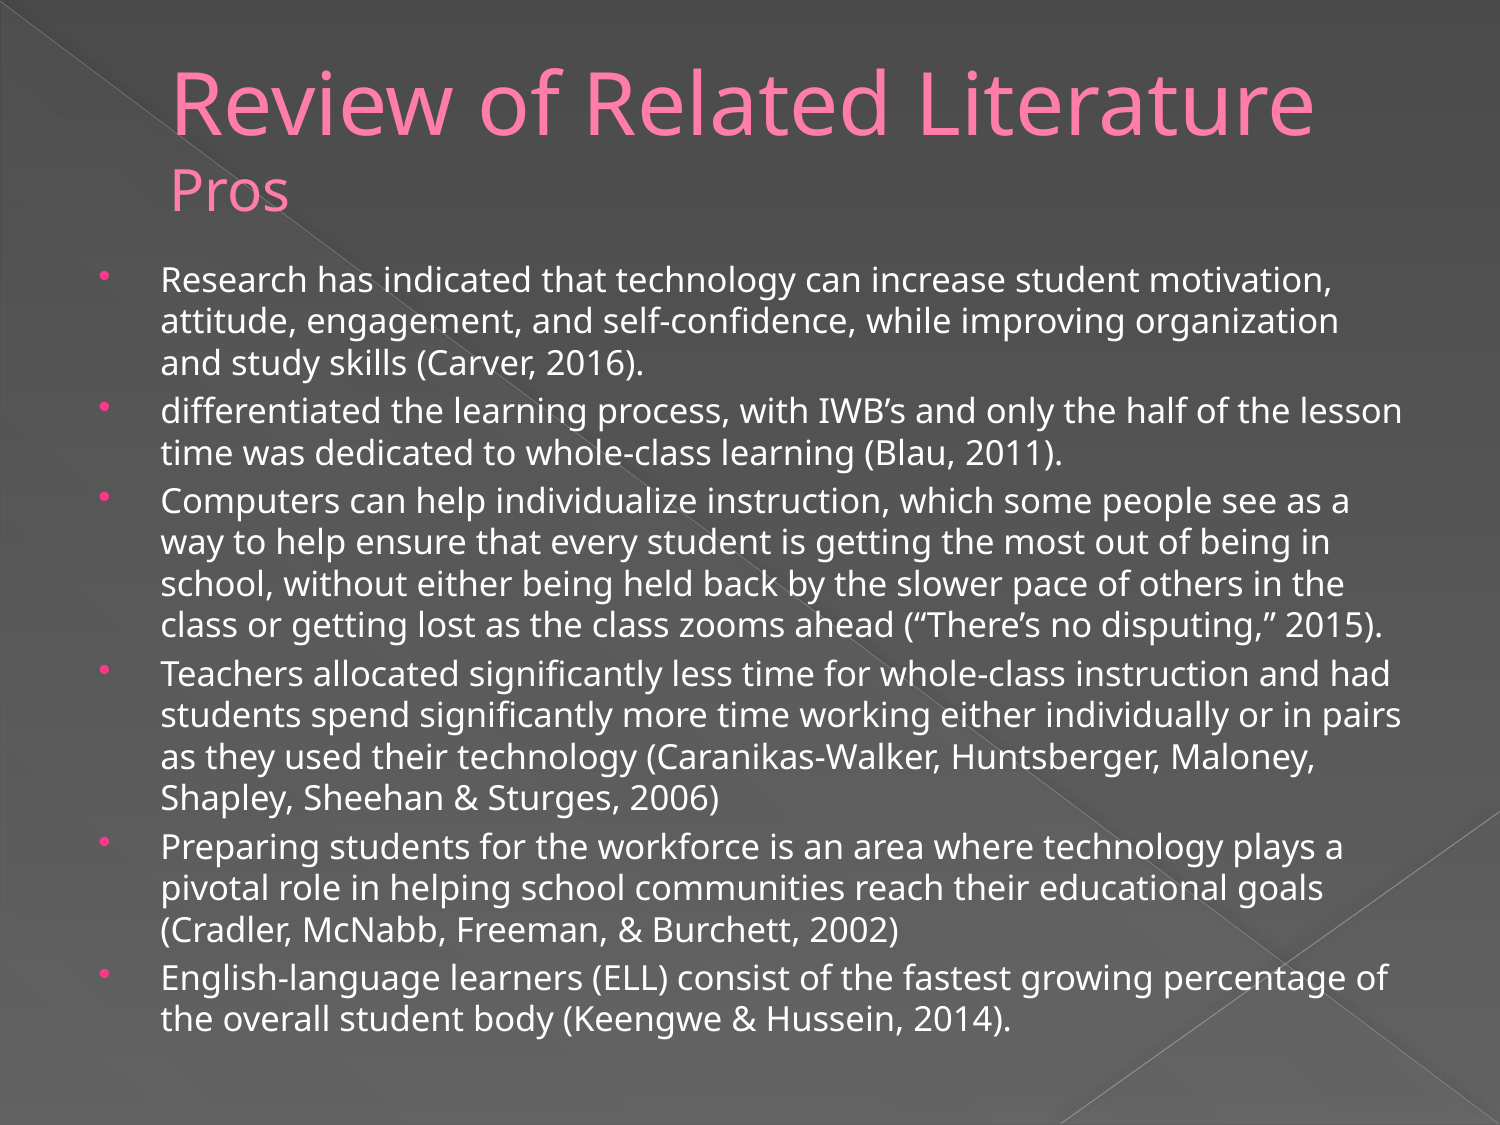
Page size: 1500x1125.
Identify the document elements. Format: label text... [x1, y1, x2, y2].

list Research has indicated that technology can increase student motivation, attitude, engagement, and self-confidence, while improving organization and study skills (Carver, 2016). differentiated the learning process, with IWB’s and only the half of the lesson time was dedicated to whole-class learning (Blau, 2011). Computers can help individualize instruction, which some people see as a way to help ensure that every student is getting the most out of being in school, without either being held back by the slower pace of others in the class or getting lost as the class zooms ahead (“There’s no disputing,” 2015). Teachers allocated significantly less time for whole-class instruction and had students spend significantly more time working either individually or in pairs as they used their technology (Caranikas-Walker, Huntsberger, Maloney, Shapley, Sheehan & Sturges, 2006) Preparing students for the workforce is an area where technology plays a pivotal role in helping school communities reach their educational goals (Cradler, McNabb, Freeman, & Burchett, 2002) English-language learners (ELL) consist of the fastest growing percentage of the overall student body (Keengwe & Hussein, 2014). [75, 250, 1425, 1059]
title Review of Related Literature Pros [75, 21, 1425, 250]
